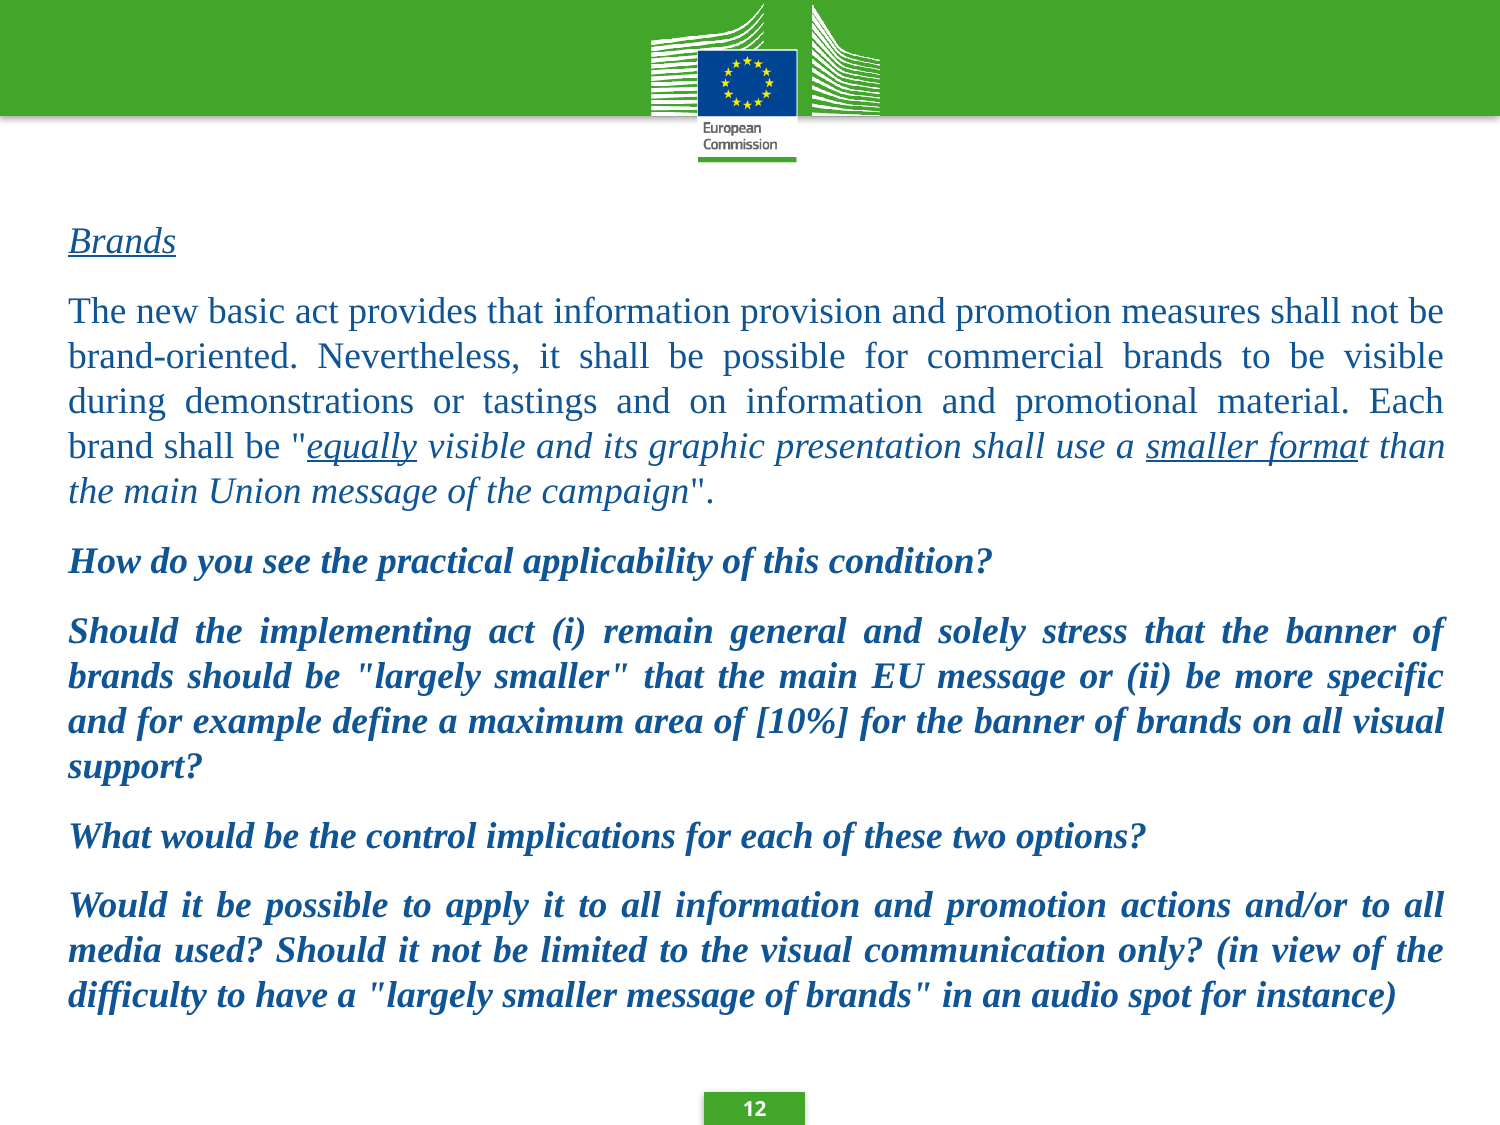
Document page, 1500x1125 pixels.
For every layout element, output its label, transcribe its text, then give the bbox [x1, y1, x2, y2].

picture [614, 3, 880, 208]
slide_number 12 [703, 1088, 807, 1125]
list Brands The new basic act provides that information provision and promotion measures shall not be brand-oriented. Nevertheless, it shall be possible for commercial brands to be visible during demonstrations or tastings and on information and promotional material. Each brand shall be "equally visible and its graphic presentation shall use a smaller format than the main Union message of the campaign". How do you see the practical applicability of this condition? Should the implementing act (i) remain general and solely stress that the banner of brands should be "largely smaller" that the main EU message or (ii) be more specific and for example define a maximum area of [10%] for the banner of brands on all visual support? What would be the control implications for each of these two options? Would it be possible to apply it to all information and promotion actions and/or to all media used? Should it not be limited to the visual communication only? (in view of the difficulty to have a "largely smaller message of brands" in an audio spot for instance) [53, 208, 1461, 1000]
